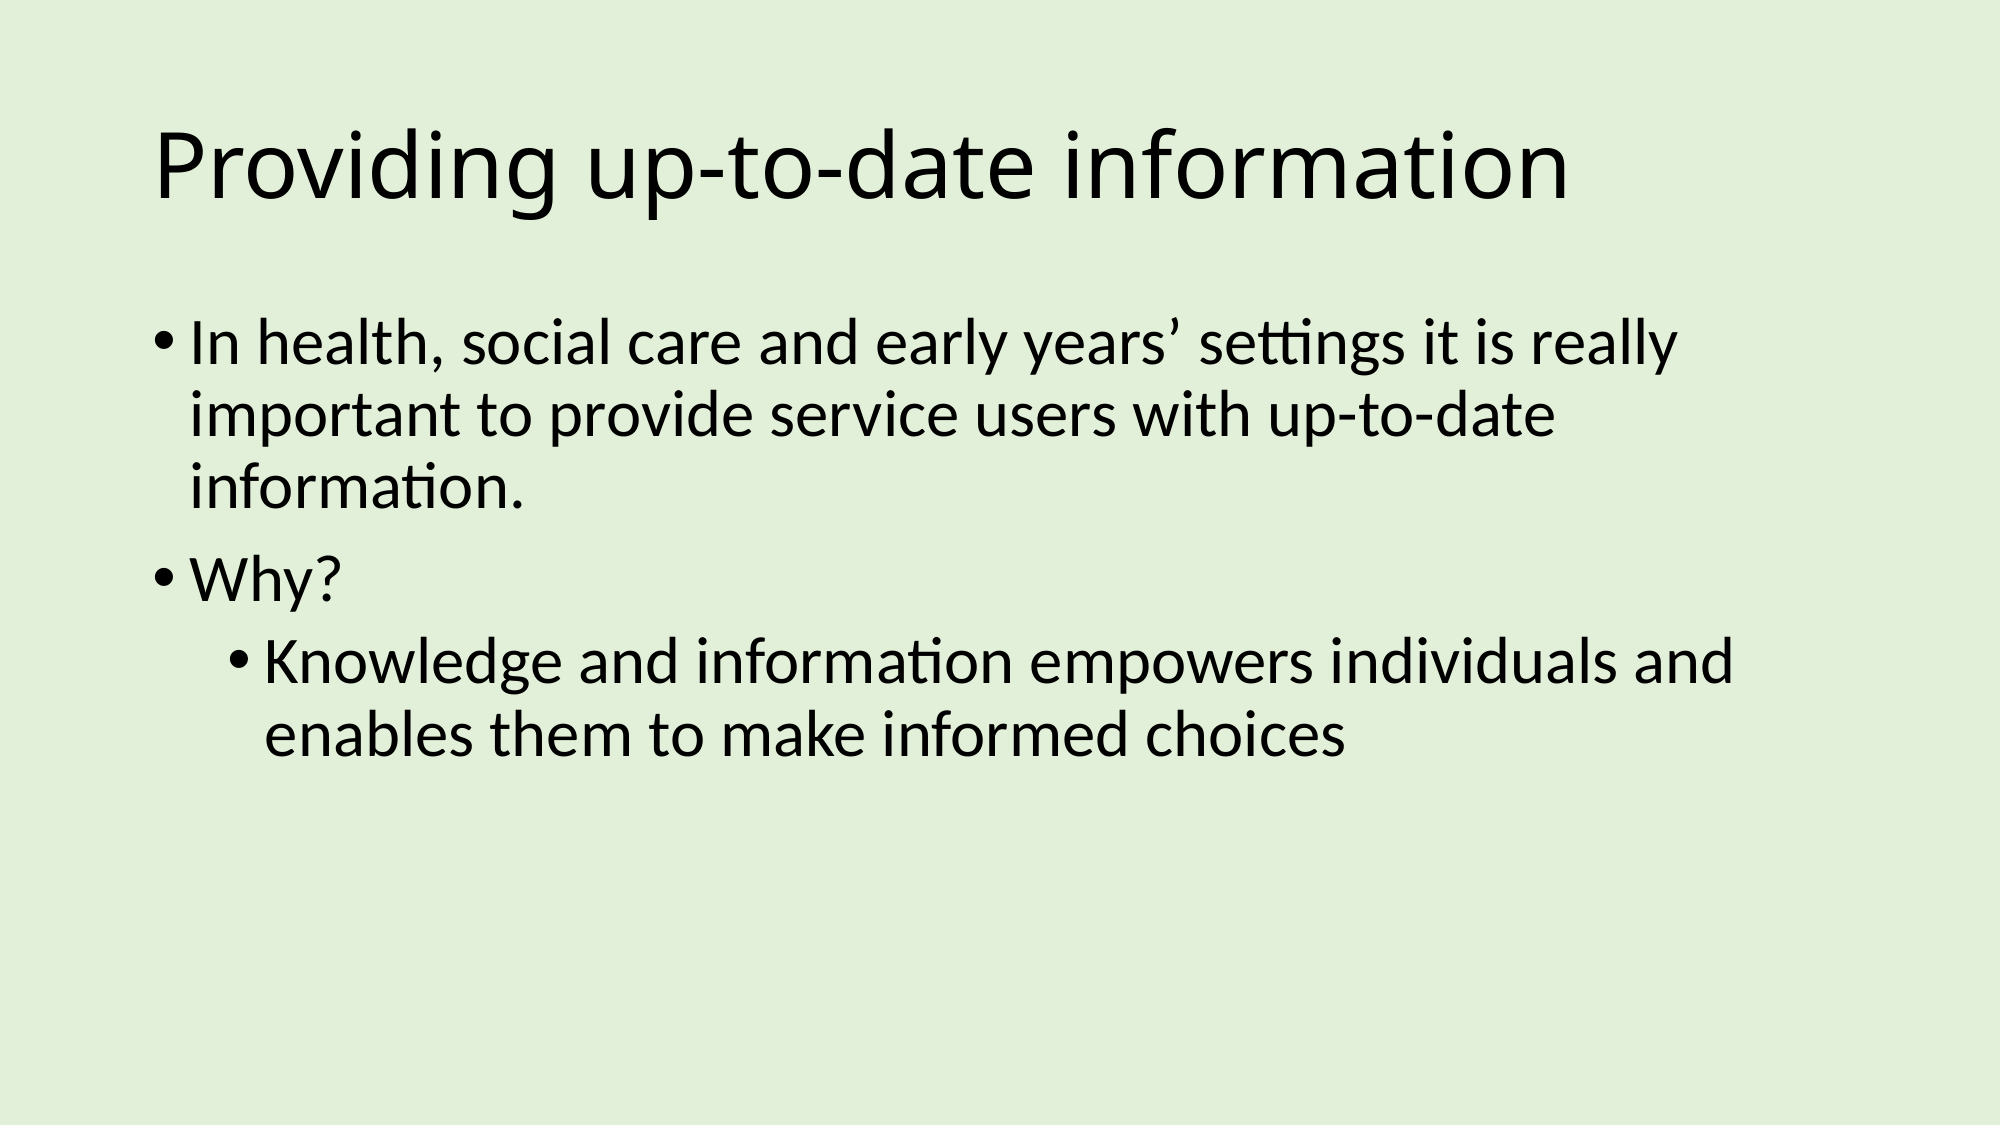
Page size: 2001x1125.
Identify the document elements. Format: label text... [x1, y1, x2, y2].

list In health, social care and early years’ settings it is really important to provide service users with up-to-date information. Why? Knowledge and information empowers individuals and enables them to make informed choices [137, 299, 1863, 1014]
title Providing up-to-date information [137, 59, 1863, 278]
